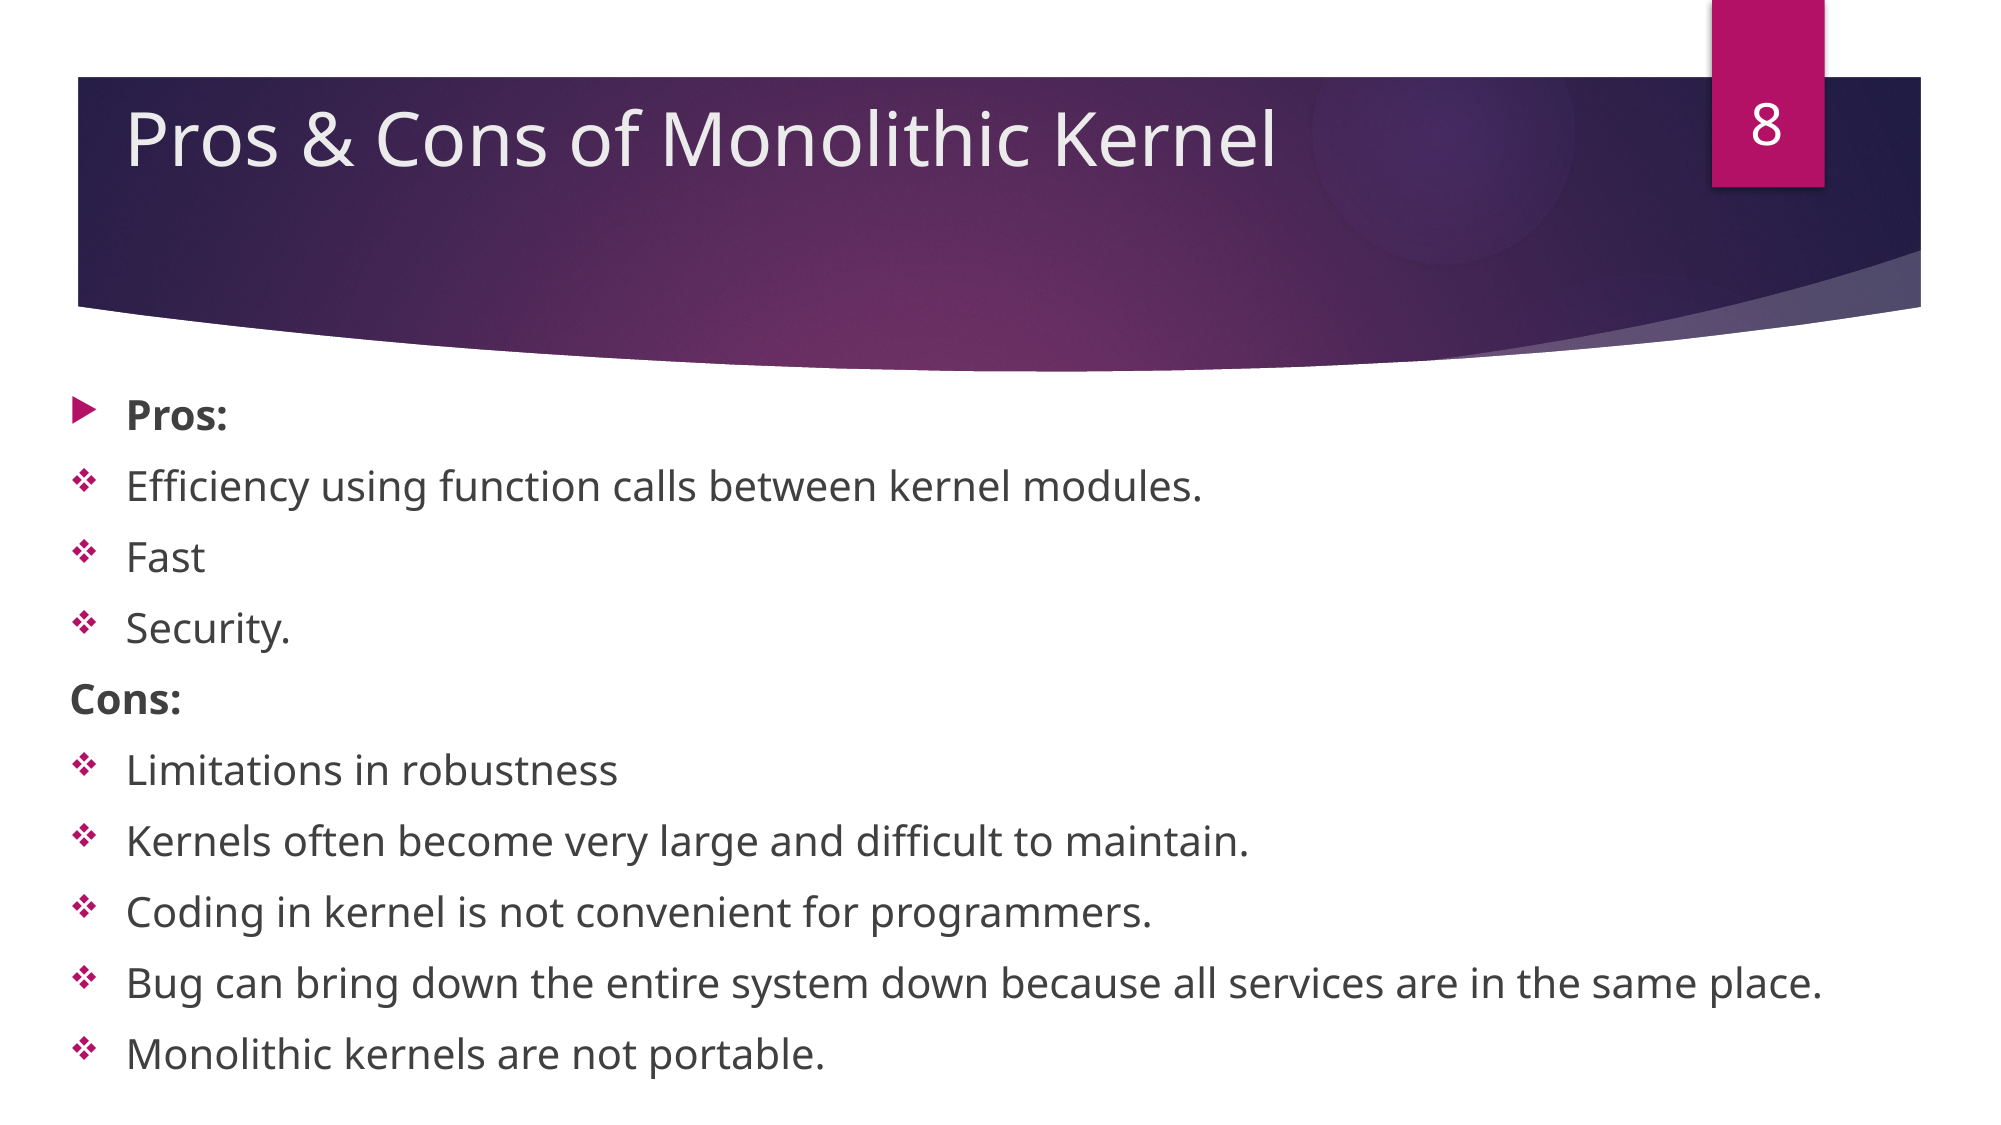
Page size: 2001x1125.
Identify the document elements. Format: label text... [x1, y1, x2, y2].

title Pros & Cons of Monolithic Kernel [109, 0, 1877, 272]
list Pros: Efficiency using function calls between kernel modules. Fast Security. Cons: Limitations in robustness Kernels often become very large and difficult to maintain. Coding in kernel is not convenient for programmers. Bug can bring down the entire system down because all services are in the same place. Monolithic kernels are not portable. [54, 381, 1932, 1125]
slide_number 8 [1698, 48, 1836, 175]
